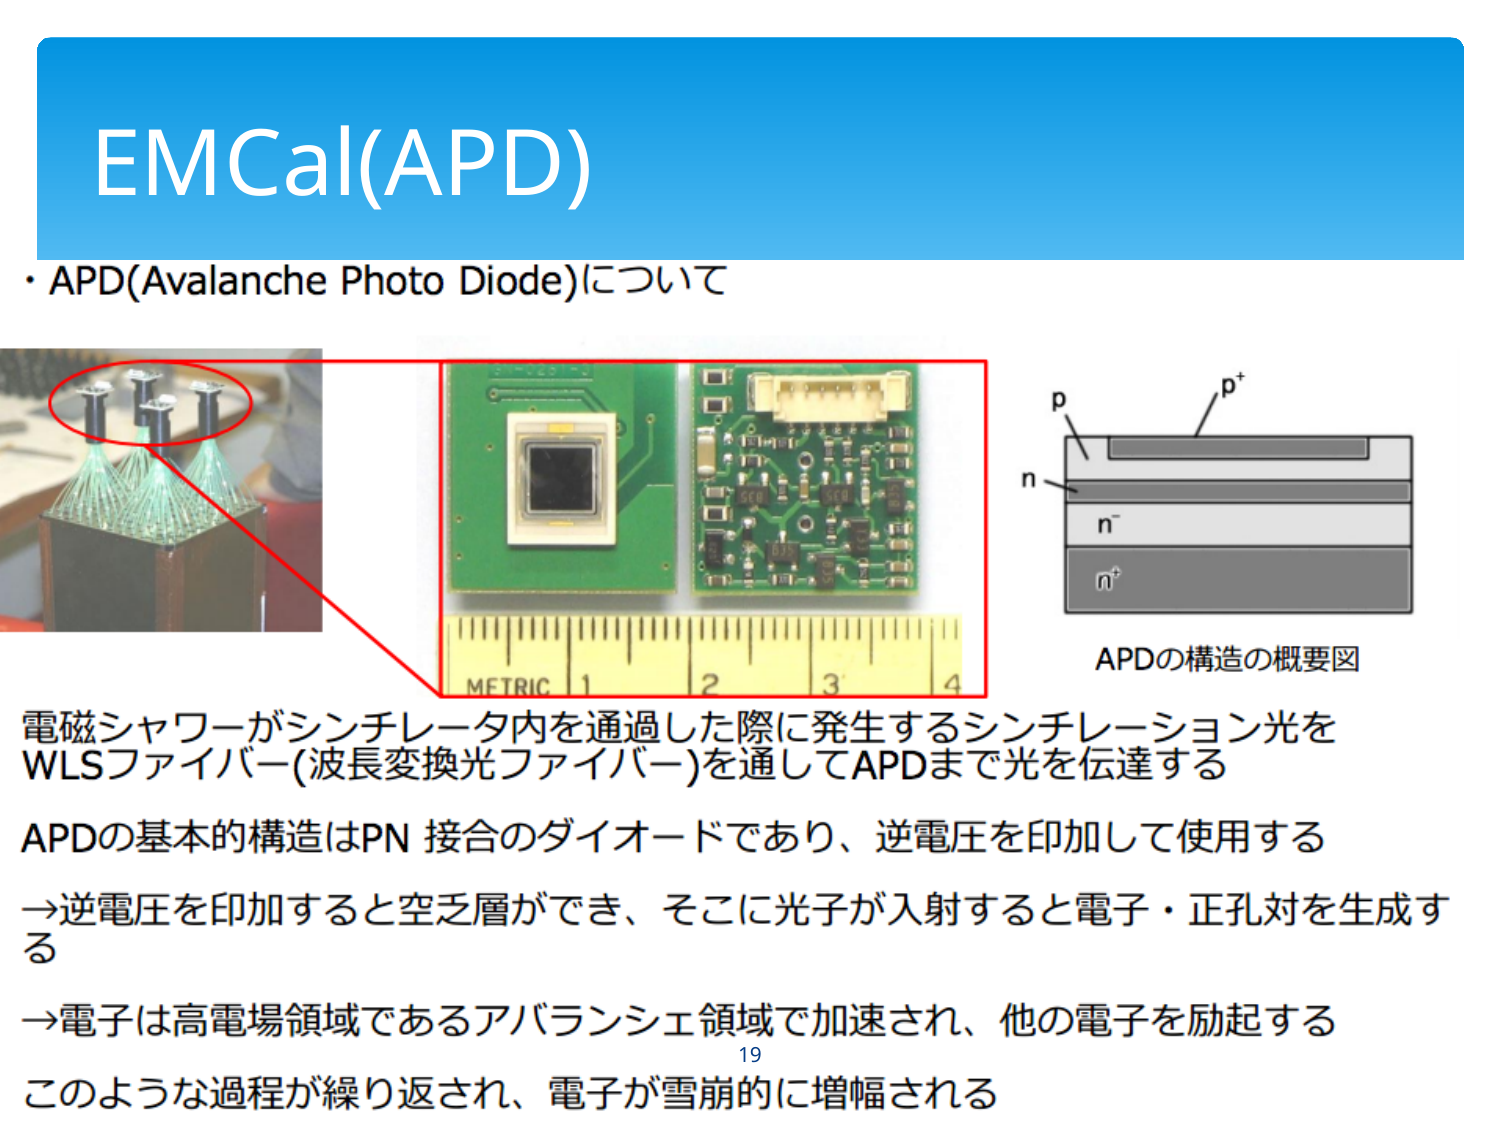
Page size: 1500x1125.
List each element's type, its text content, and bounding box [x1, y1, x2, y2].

title EMCal(APD) [75, 55, 1425, 258]
picture [0, 260, 1500, 1125]
